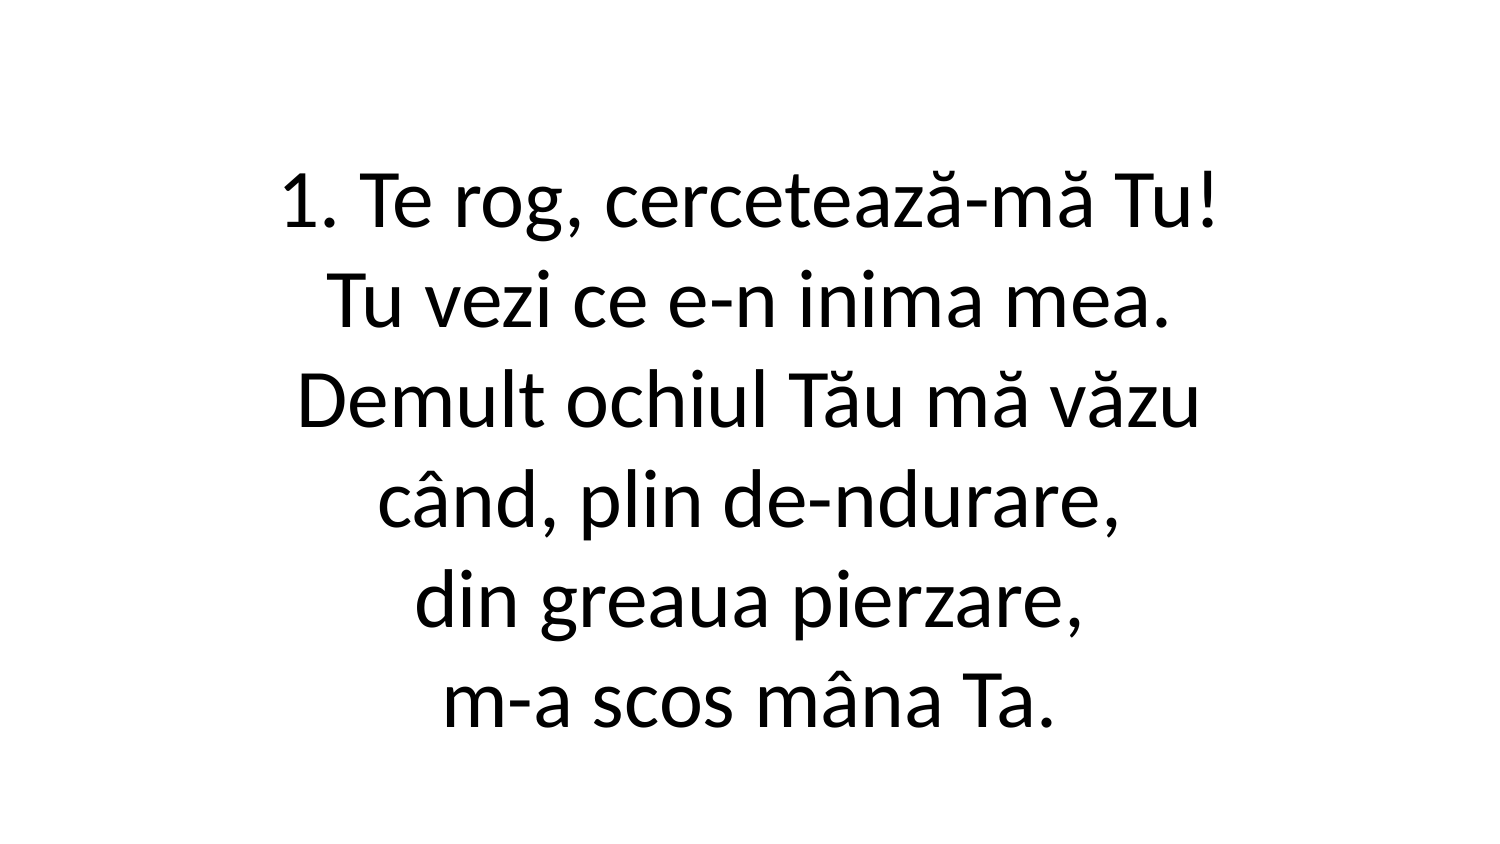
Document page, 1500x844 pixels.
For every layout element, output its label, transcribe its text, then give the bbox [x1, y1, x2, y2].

text_box 1. Te rog, cercetează-mă Tu! Tu vezi ce e-n inima mea. Demult ochiul Tău mă văzu când, plin de-ndurare, din greaua pierzare, m-a scos mâna Ta. [262, 92, 1238, 752]
